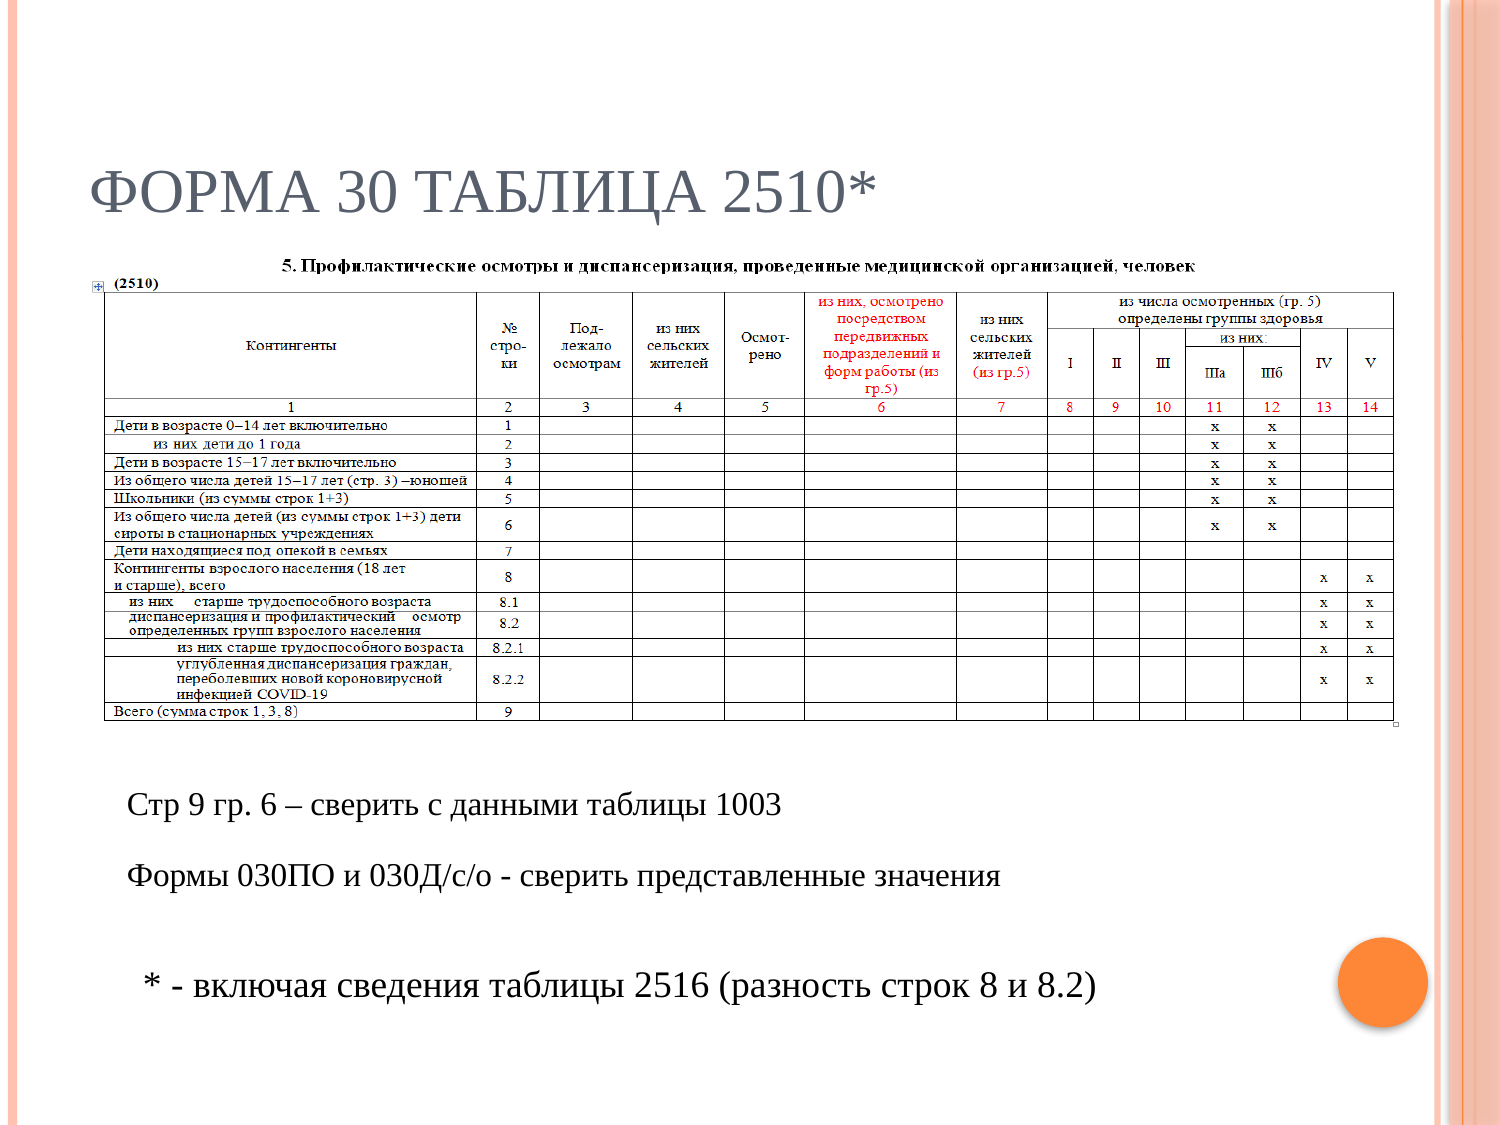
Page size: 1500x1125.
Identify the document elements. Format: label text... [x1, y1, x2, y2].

title Форма 30 Таблица 2510* [75, 45, 1300, 233]
text_box Формы 030ПО и 030Д/с/о - сверить представленные значения [112, 845, 1353, 901]
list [87, 243, 1401, 747]
text_box Стр 9 гр. 6 – сверить с данными таблицы 1003 [112, 775, 1400, 830]
text_box * - включая сведения таблицы 2516 (разность строк 8 и 8.2) [128, 952, 1113, 1012]
